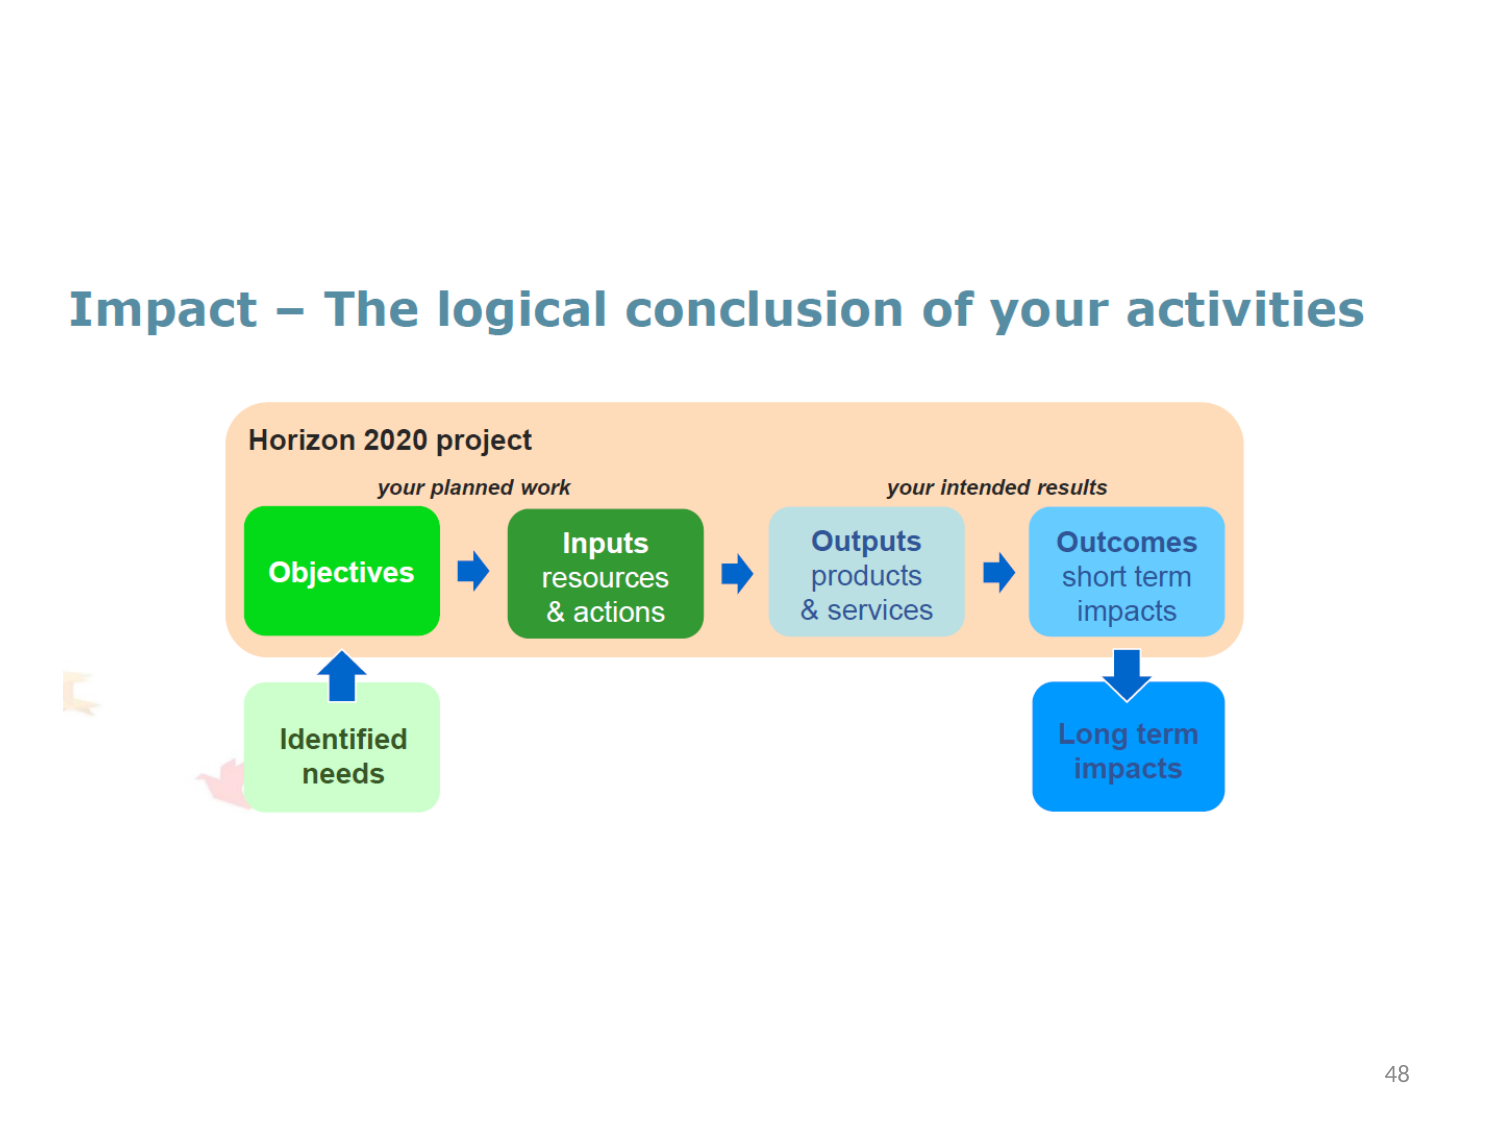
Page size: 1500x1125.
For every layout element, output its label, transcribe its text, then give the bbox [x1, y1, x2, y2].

picture [62, 279, 1438, 845]
slide_number 48 [1074, 1042, 1425, 1103]
